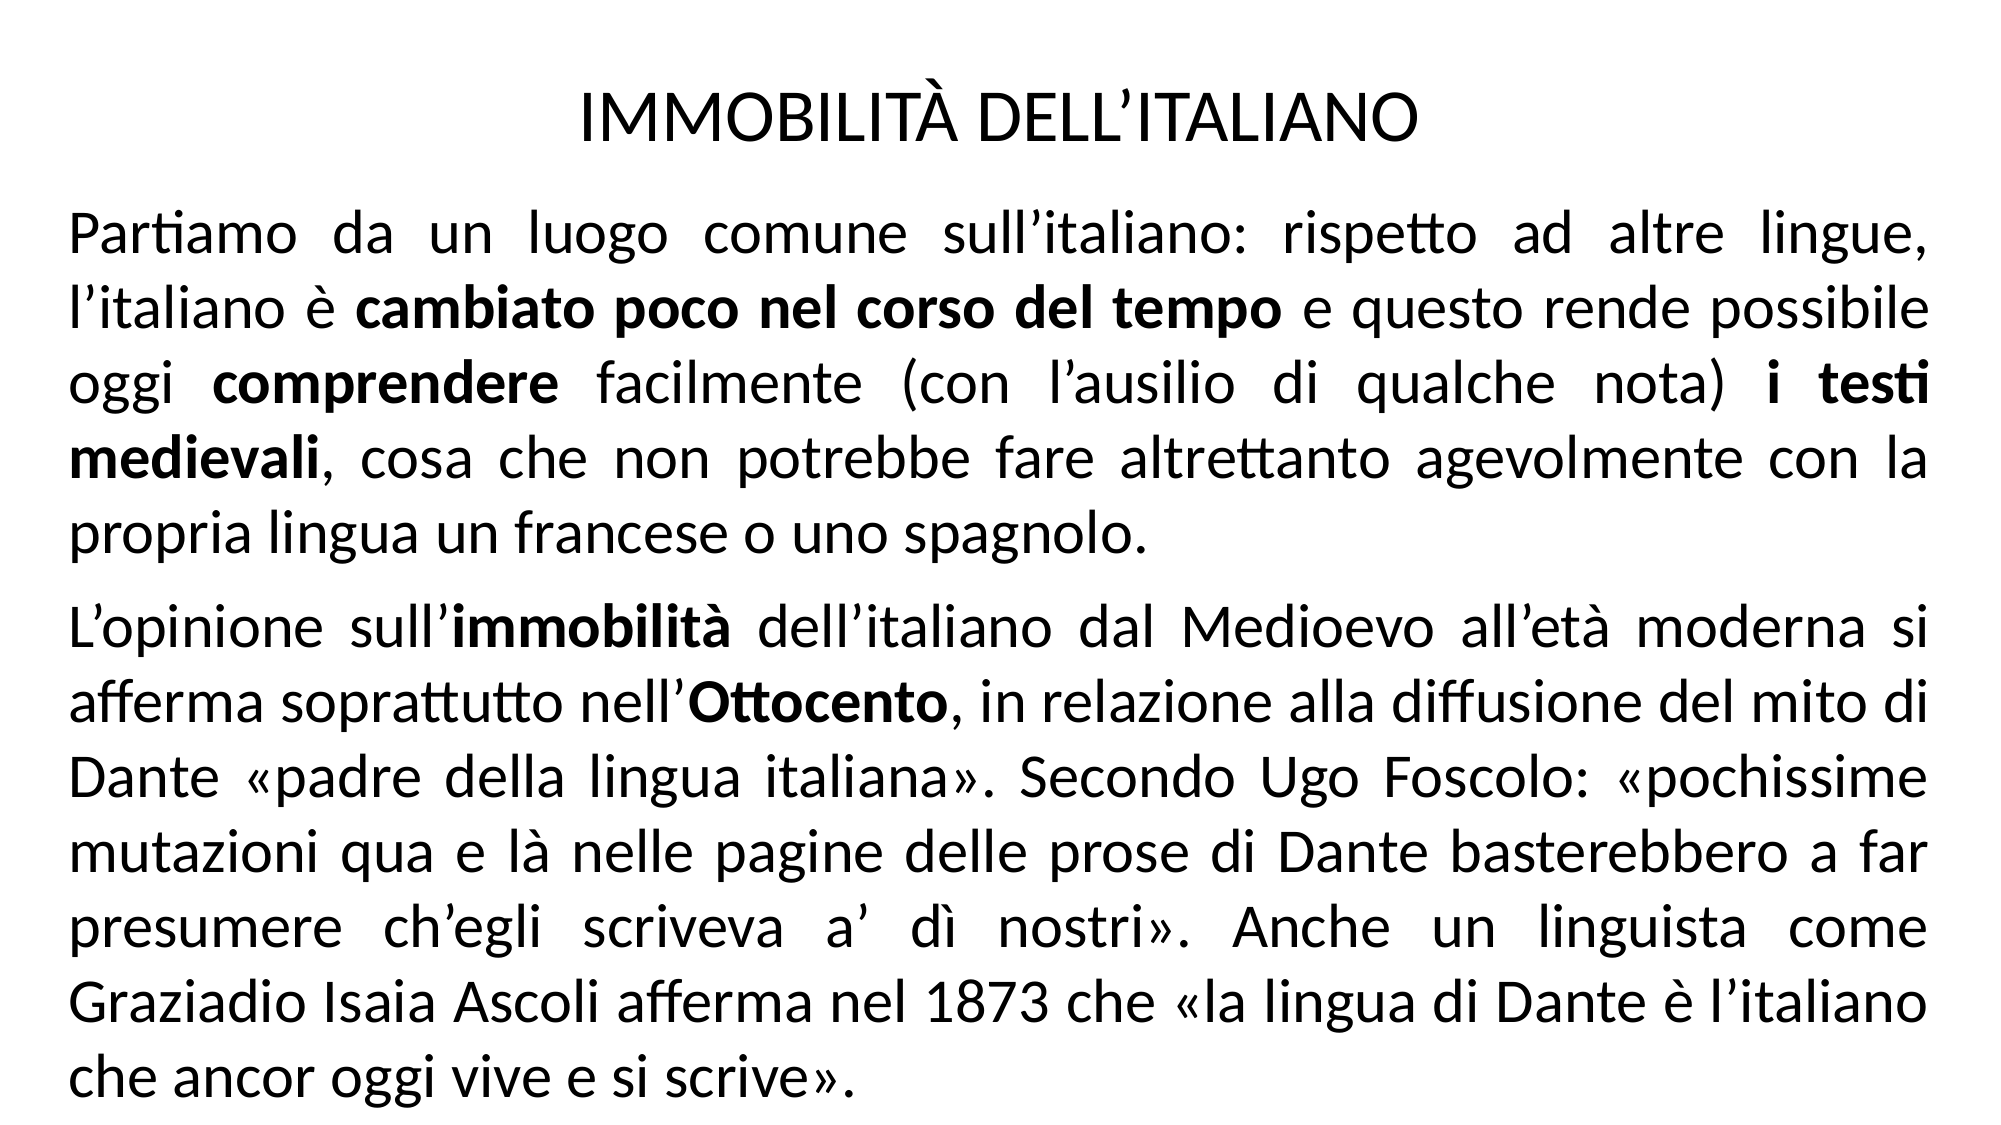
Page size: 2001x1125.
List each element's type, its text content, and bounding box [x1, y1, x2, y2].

text_box IMMOBILITÀ DELL’ITALIANO [53, 58, 1947, 164]
text_box L’opinione sull’immobilità dell’italiano dal Medioevo all’età moderna si afferma soprattutto nell’Ottocento, in relazione alla diffusione del mito di Dante «padre della lingua italiana». Secondo Ugo Foscolo: «pochissime mutazioni qua e là nelle pagine delle prose di Dante basterebbero a far presumere ch’egli scriveva a’ dì nostri». Anche un linguista come Graziadio Isaia Ascoli afferma nel 1873 che «la lingua di Dante è l’italiano che ancor oggi vive e si scrive». [53, 577, 1947, 1117]
text_box Partiamo da un luogo comune sull’italiano: rispetto ad altre lingue, l’italiano è cambiato poco nel corso del tempo e questo rende possibile oggi comprendere facilmente (con l’ausilio di qualche nota) i testi medievali, cosa che non potrebbe fare altrettanto agevolmente con la propria lingua un francese o uno spagnolo. [53, 183, 1947, 574]
